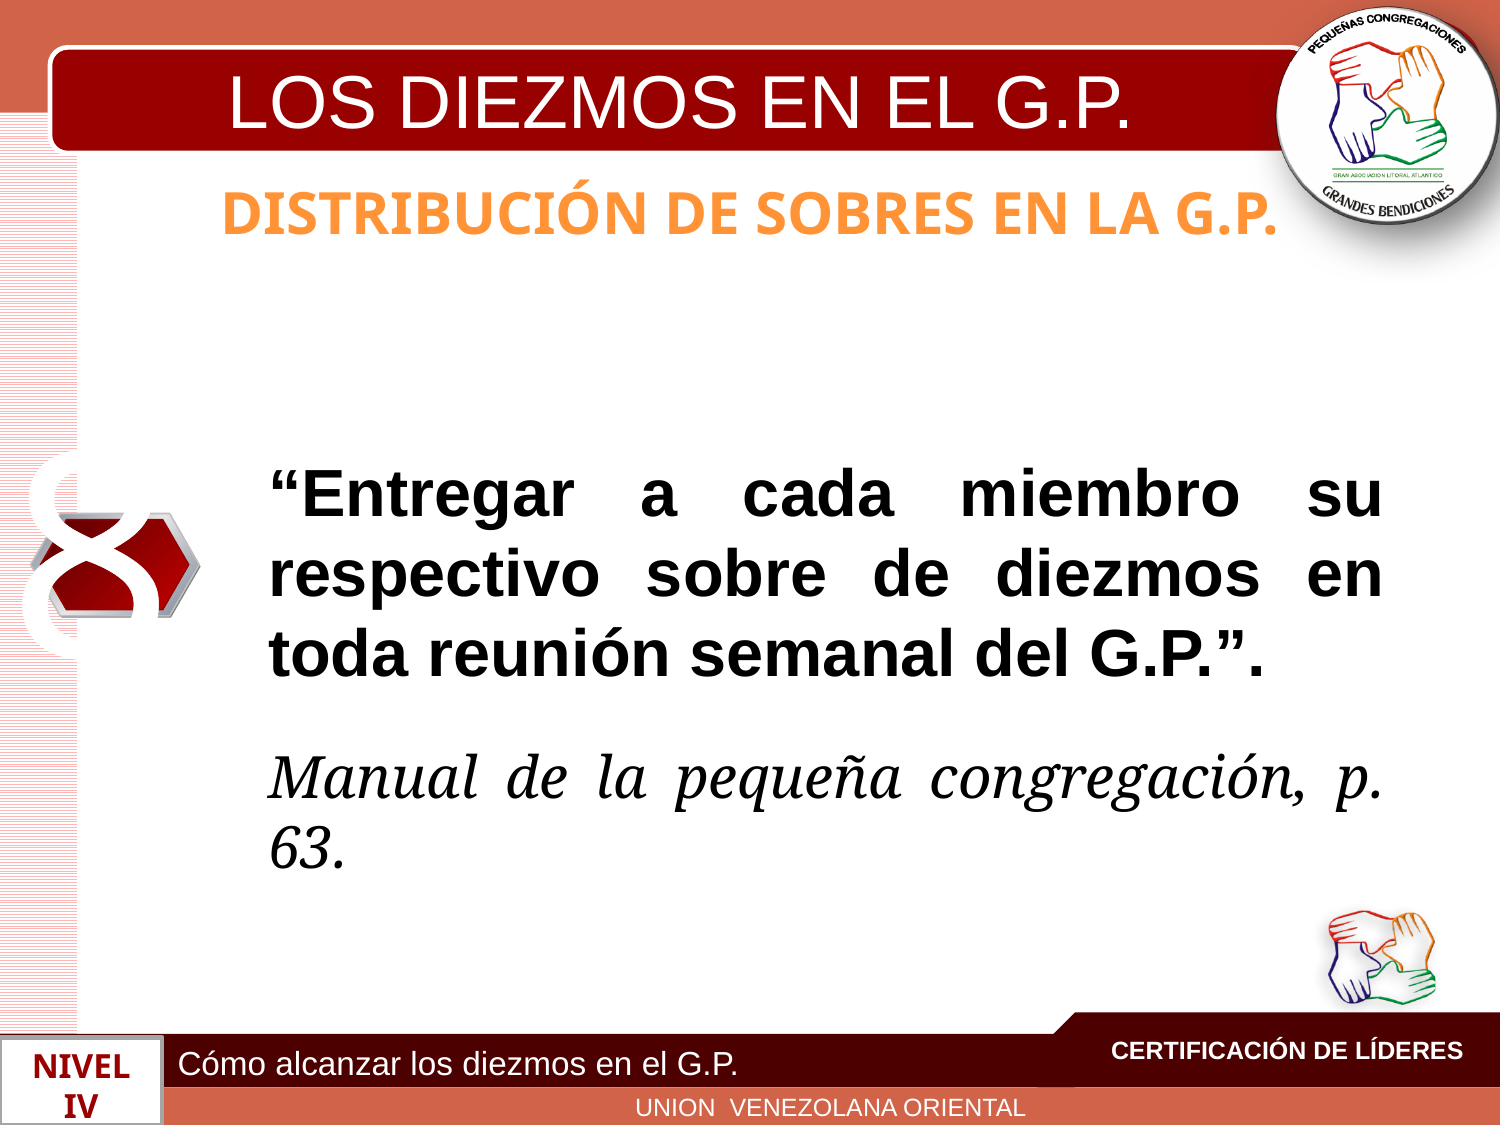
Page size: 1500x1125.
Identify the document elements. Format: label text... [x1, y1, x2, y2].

text_box DISTRIBUCIÓN DE SOBRES EN LA G.P. [205, 168, 1295, 312]
footer UNION VENEZOLANA ORIENTAL [162, 1095, 1500, 1125]
text_box “Entregar a cada miembro su respectivo sobre de diezmos en toda reunión semanal del G.P.”. Manual de la pequeña congregación, p. 63. [187, 312, 1400, 988]
text_box NIVEL IV [0, 1096, 162, 1125]
picture [1324, 910, 1436, 1006]
picture [1274, 6, 1500, 226]
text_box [0, 362, 201, 727]
title LOS DIEZMOS EN EL G.P. [74, 52, 1258, 145]
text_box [0, 1012, 1500, 1088]
